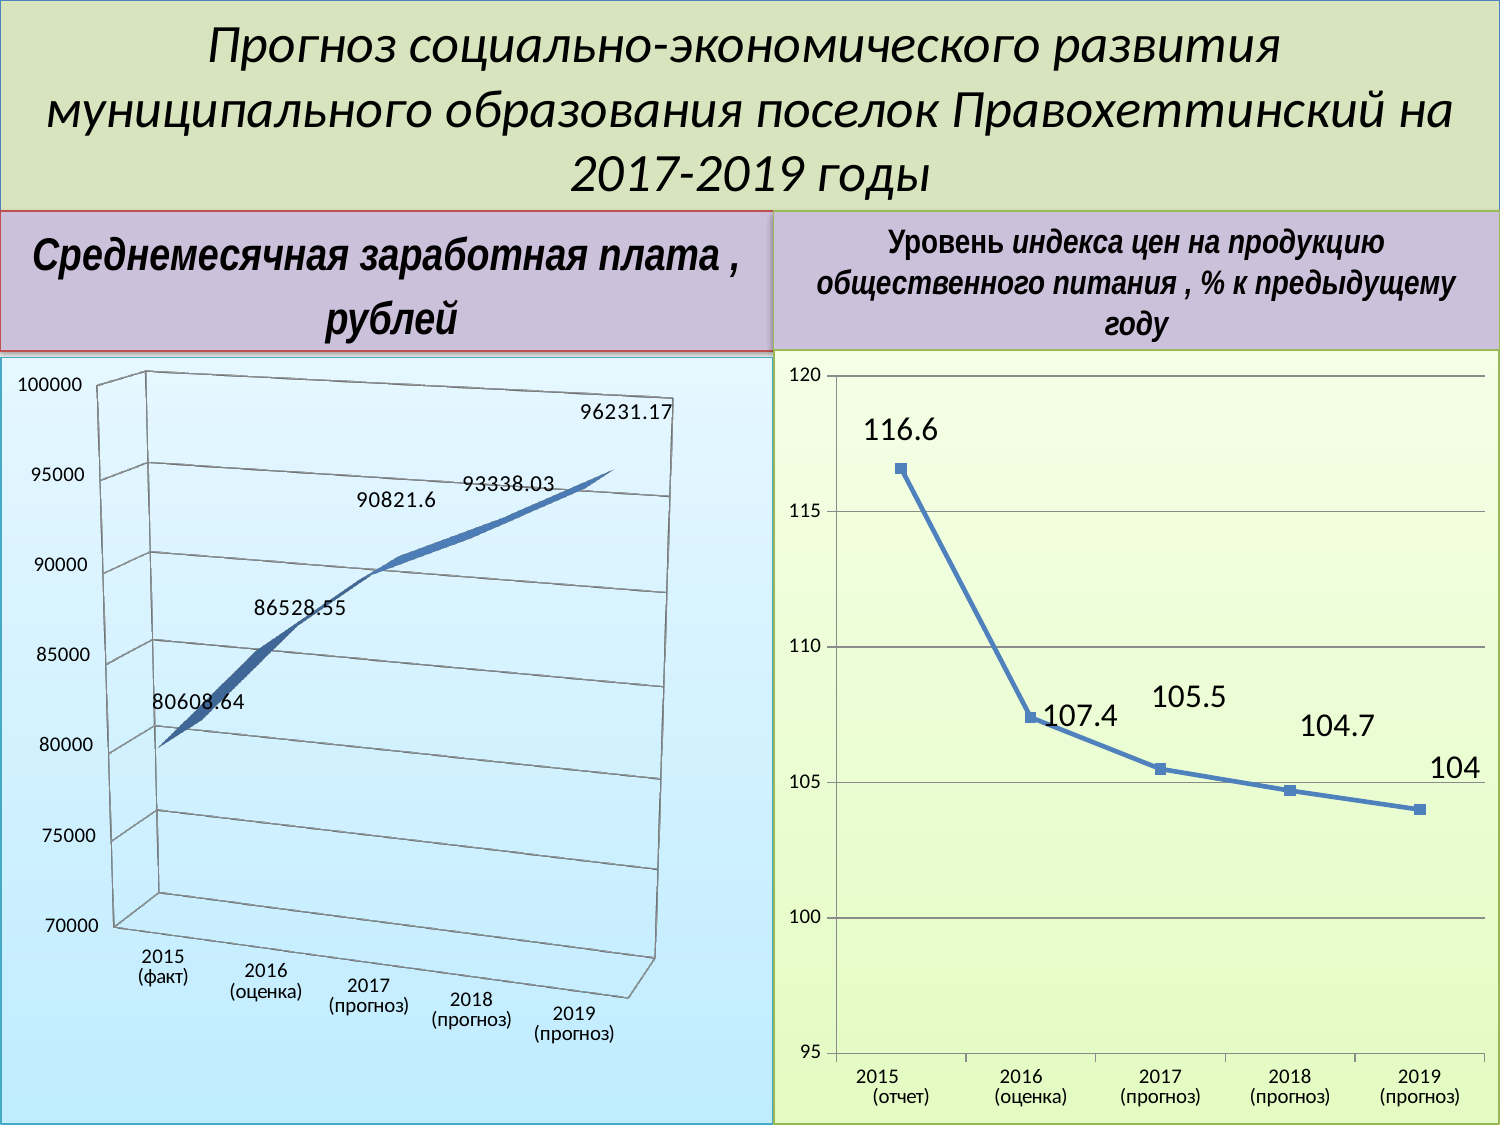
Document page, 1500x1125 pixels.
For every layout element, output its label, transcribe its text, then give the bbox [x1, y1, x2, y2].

list Уровень индекса цен на продукцию общественного питания , % к предыдущему году [773, 210, 1500, 349]
title Прогноз социально-экономического развития муниципального образования поселок Правохеттинский на 2017-2019 годы [0, 0, 1500, 210]
list Среднемесячная заработная плата , рублей [0, 210, 772, 352]
chart [0, 349, 1500, 1125]
